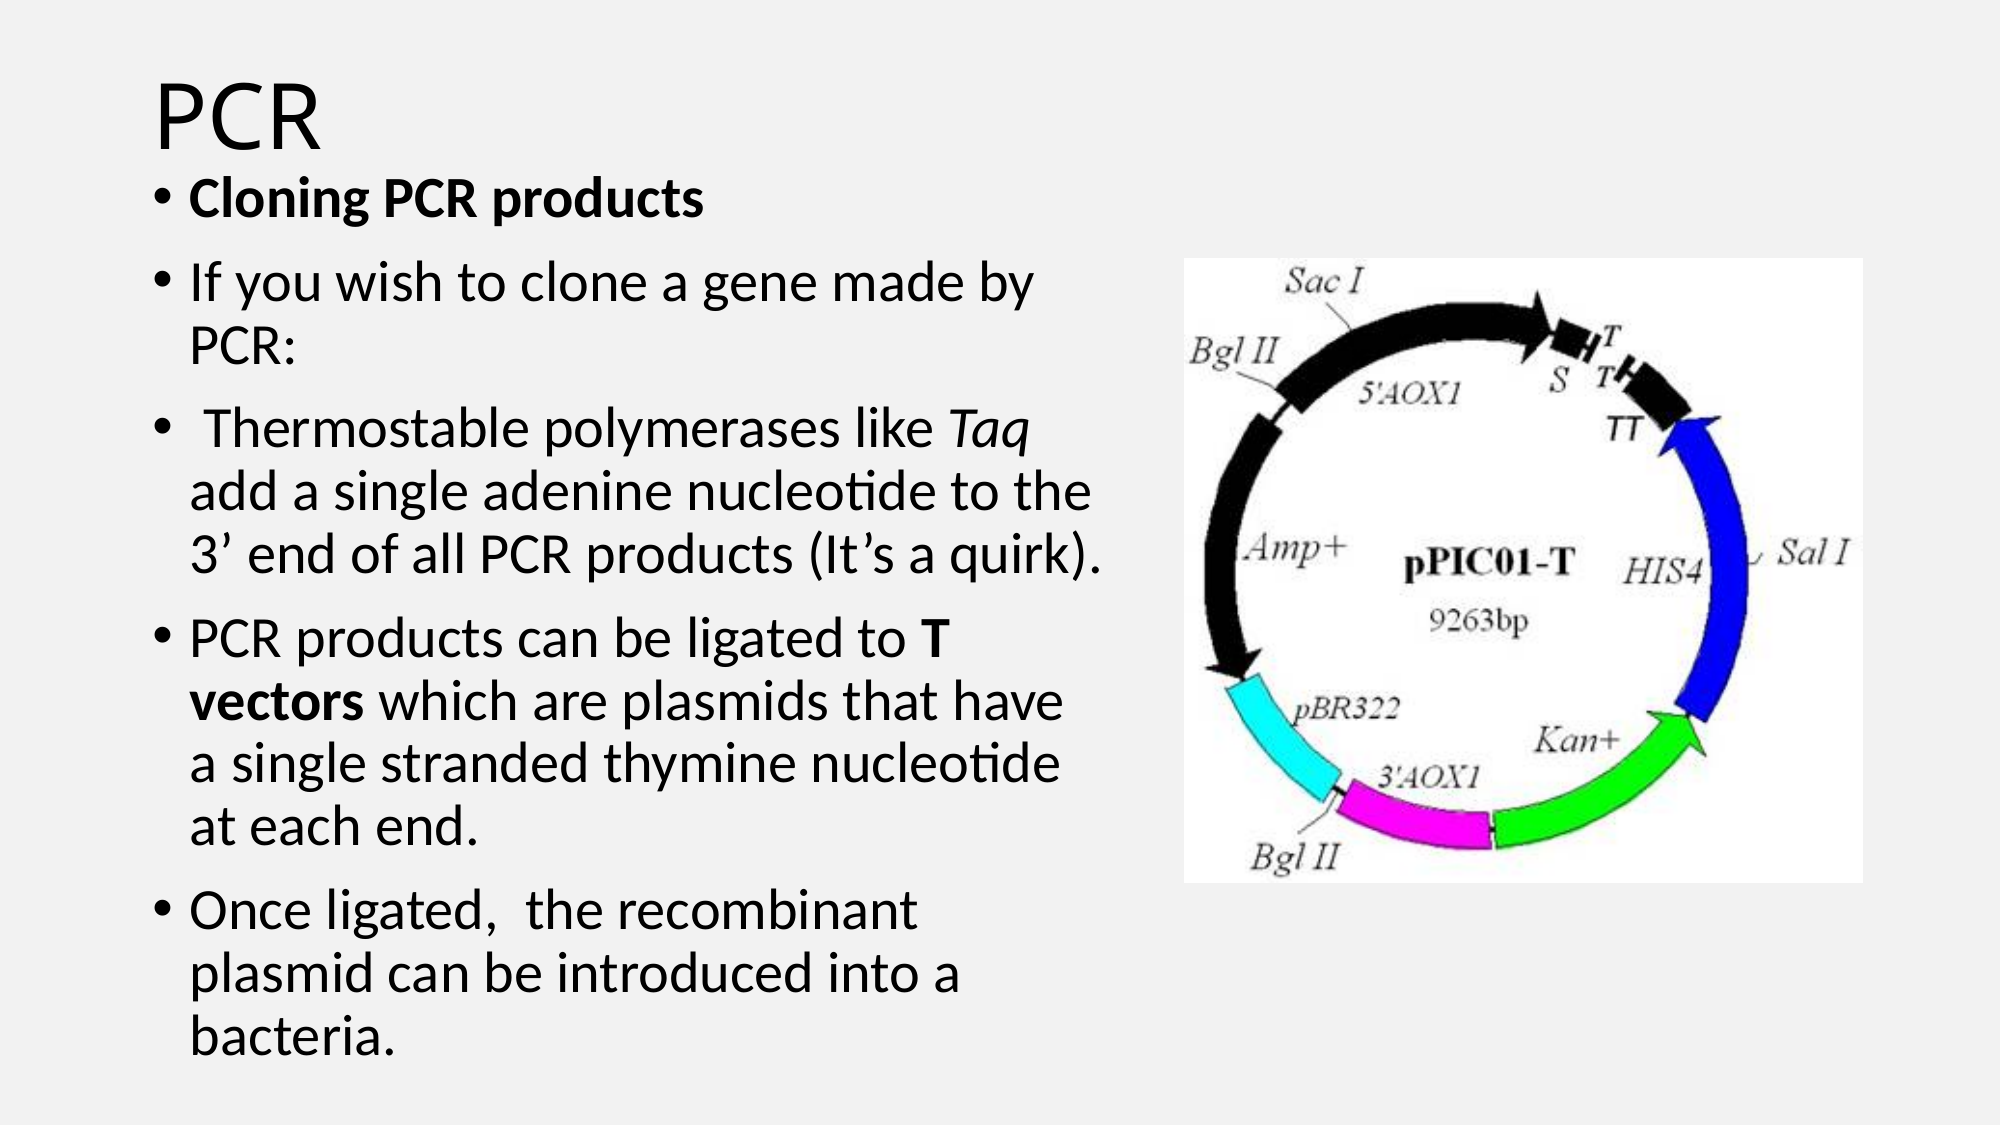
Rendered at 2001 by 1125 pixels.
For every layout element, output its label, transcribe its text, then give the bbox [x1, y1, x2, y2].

list Cloning PCR products If you wish to clone a gene made by PCR: Thermostable polymerases like Taq add a single adenine nucleotide to the 3’ end of all PCR products (It’s a quirk). PCR products can be ligated to T vectors which are plasmids that have a single stranded thymine nucleotide at each end. Once ligated, the recombinant plasmid can be introduced into a bacteria. [137, 159, 1119, 1100]
title PCR [137, 59, 1863, 180]
picture [1184, 258, 1863, 883]
